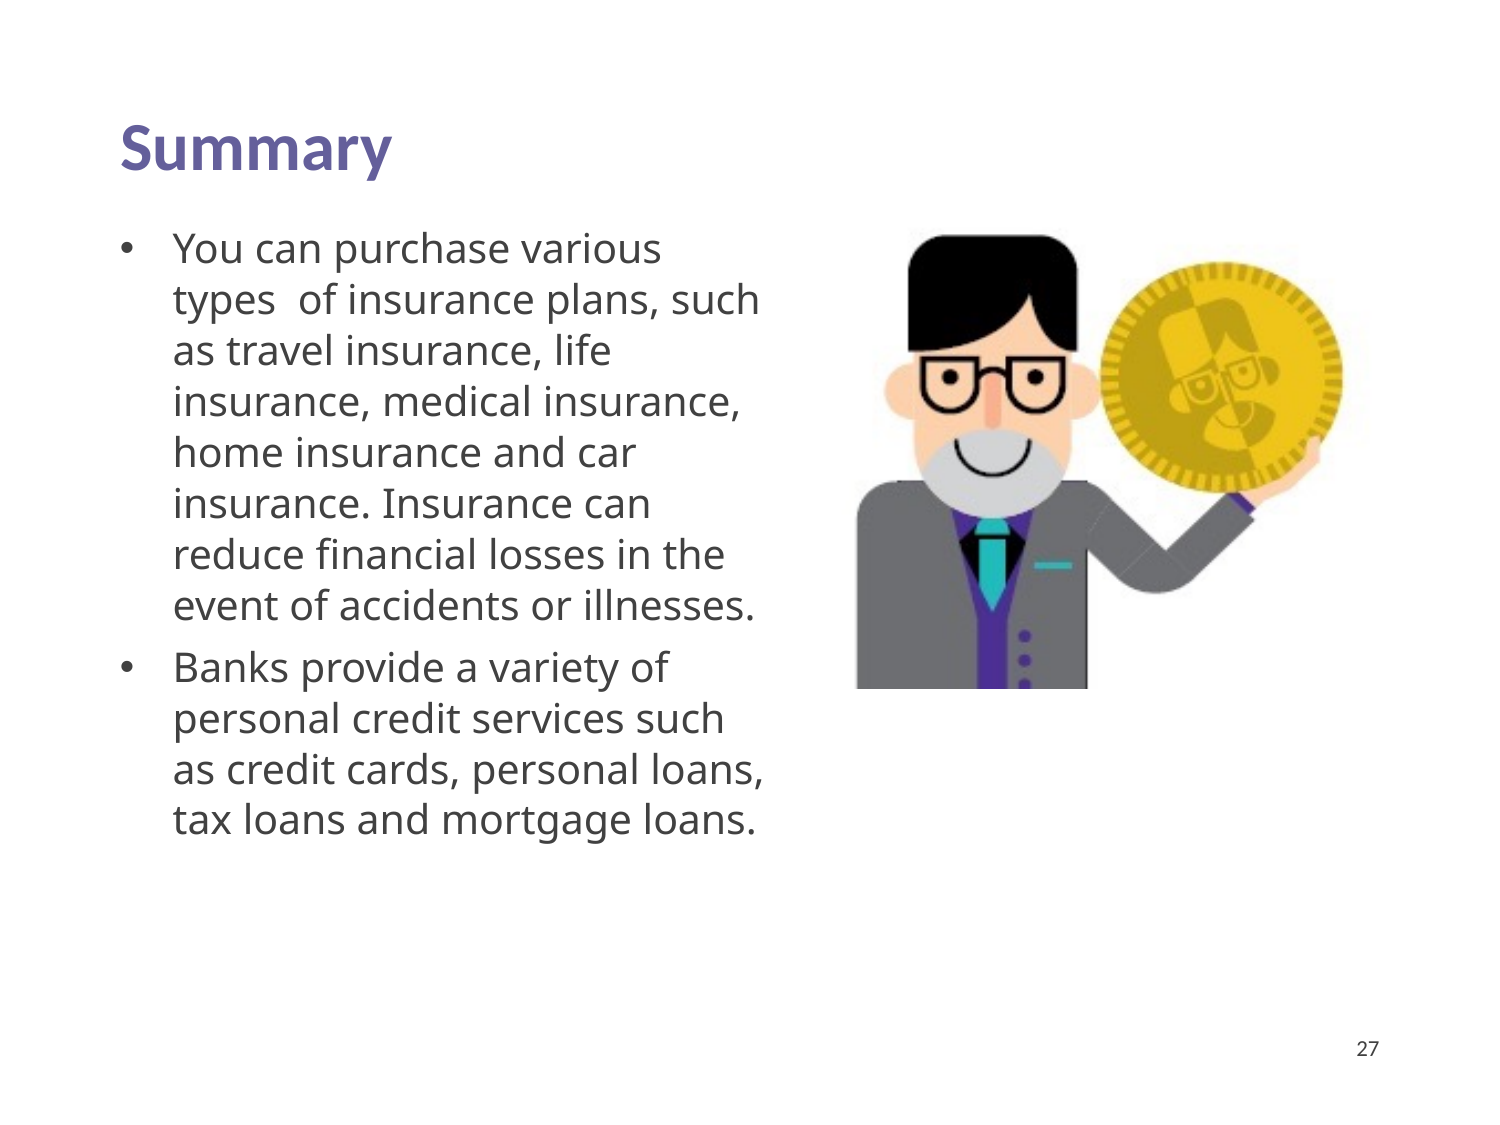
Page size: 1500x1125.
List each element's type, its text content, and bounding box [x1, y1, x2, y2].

list Summary [119, 113, 1382, 210]
picture [767, 211, 1386, 690]
text_box You can purchase various types of insurance plans, such as travel insurance, life insurance, medical insurance, home insurance and car insurance. Insurance can reduce financial losses in the event of accidents or illnesses. Banks provide a variety of personal credit services such as credit cards, personal loans, tax loans and mortgage loans. [119, 221, 768, 852]
slide_number 27 [1353, 1035, 1381, 1062]
